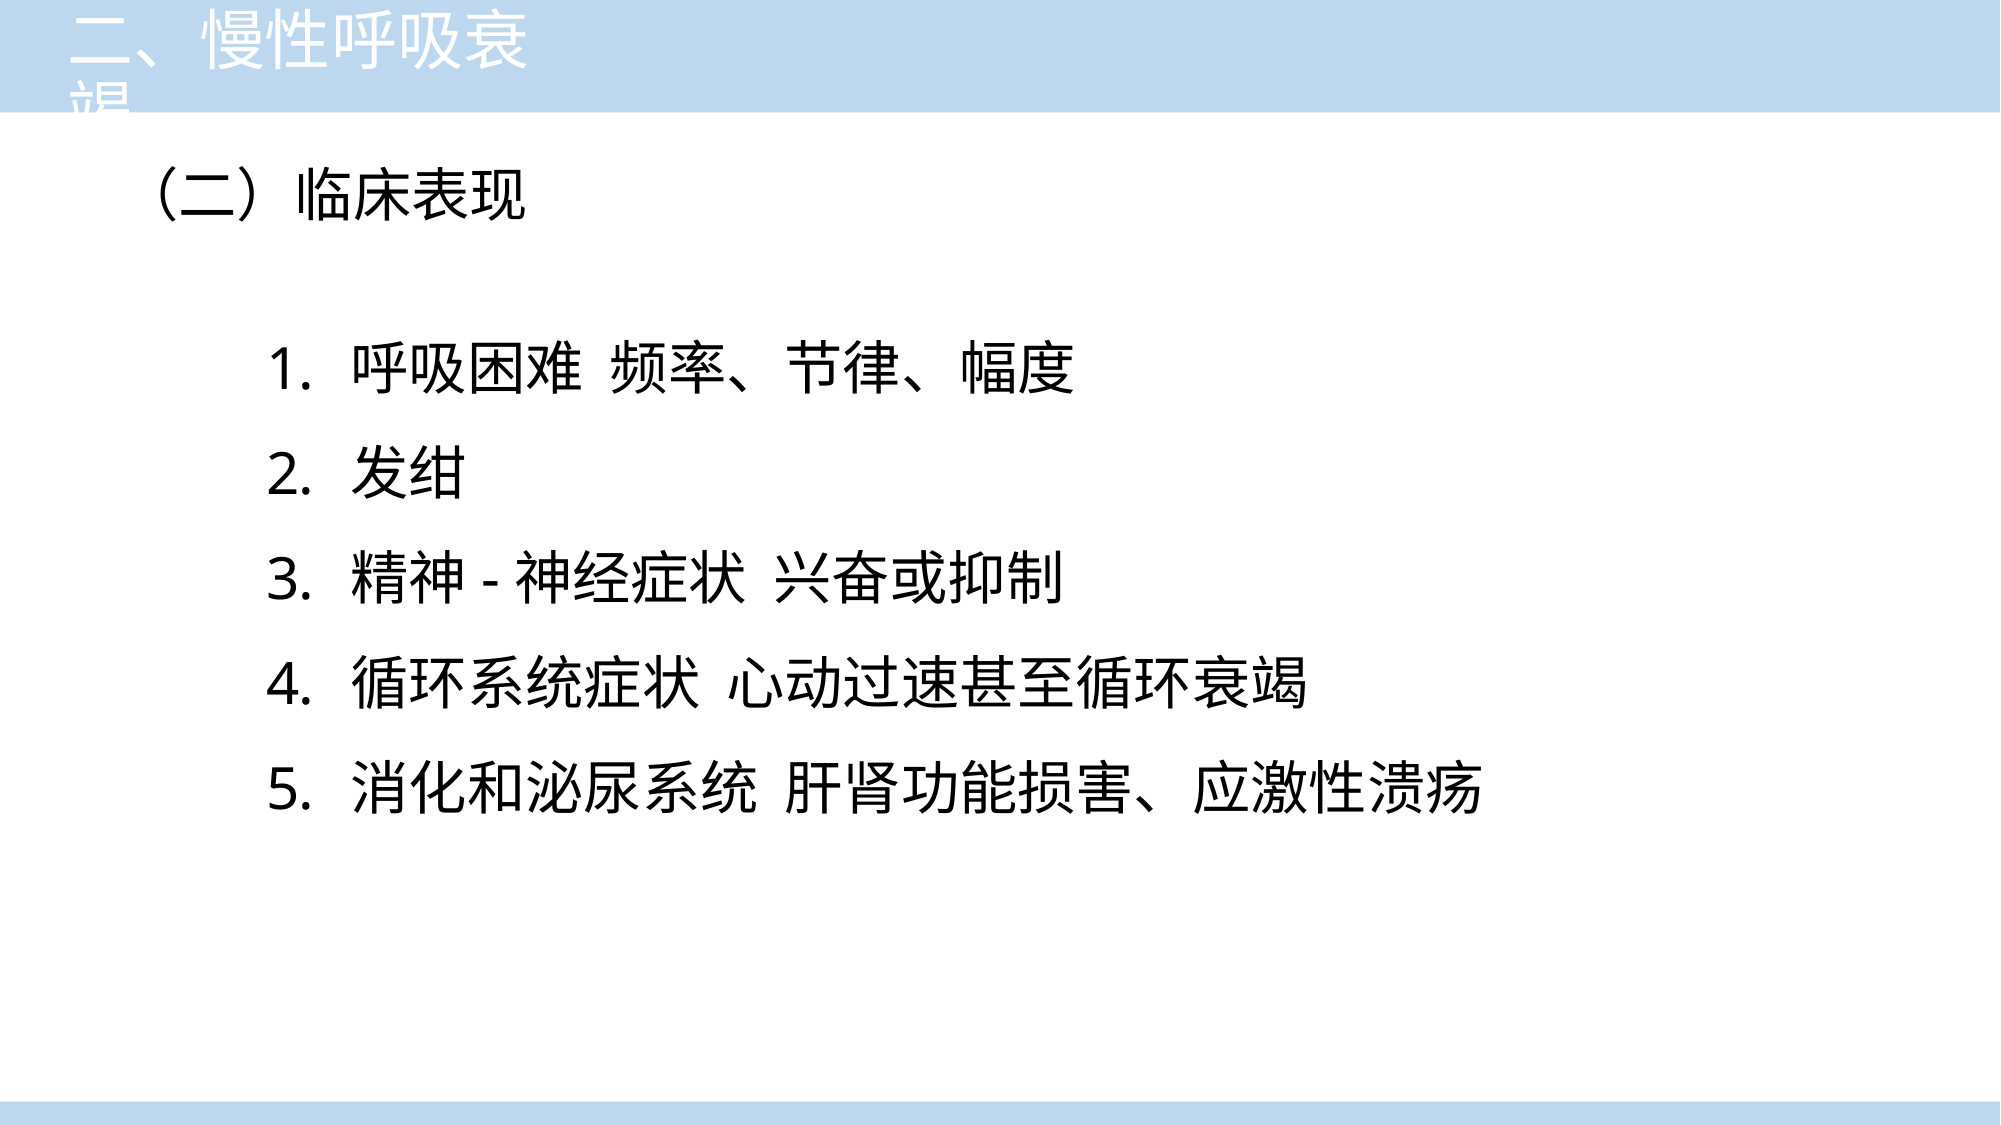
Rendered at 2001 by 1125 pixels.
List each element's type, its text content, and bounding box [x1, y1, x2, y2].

text_box （二）临床表现 [105, 150, 794, 236]
title 二、慢性呼吸衰竭 [52, 0, 604, 158]
text_box 呼吸困难 频率、节律、幅度 发绀 精神-神经症状 兴奋或抑制 循环系统症状 心动过速甚至循环衰竭 消化和泌尿系统 肝肾功能损害、应激性溃疡 [251, 288, 1763, 829]
